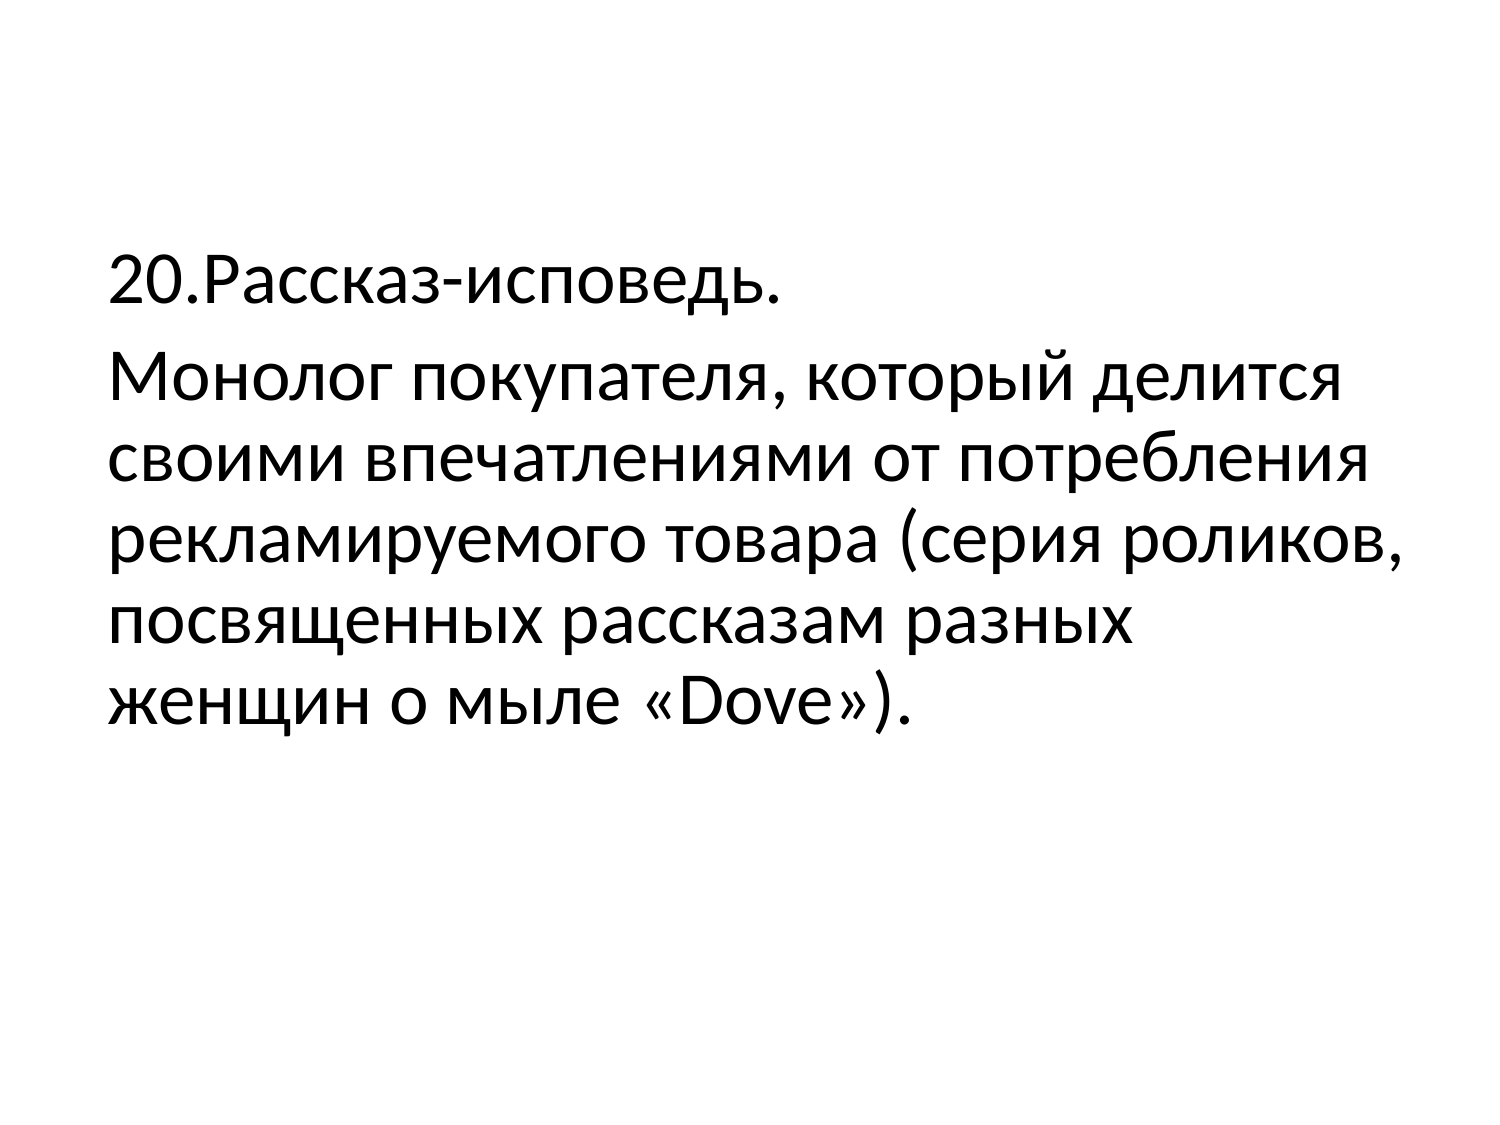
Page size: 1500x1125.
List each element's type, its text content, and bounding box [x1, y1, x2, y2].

list Рассказ-исповедь. Монолог покупателя, который делится своими впечатлениями от потребления рекламируемого товара (серия роликов, посвященных рассказам разных женщин о мыле «Dove»). [75, 231, 1425, 1079]
